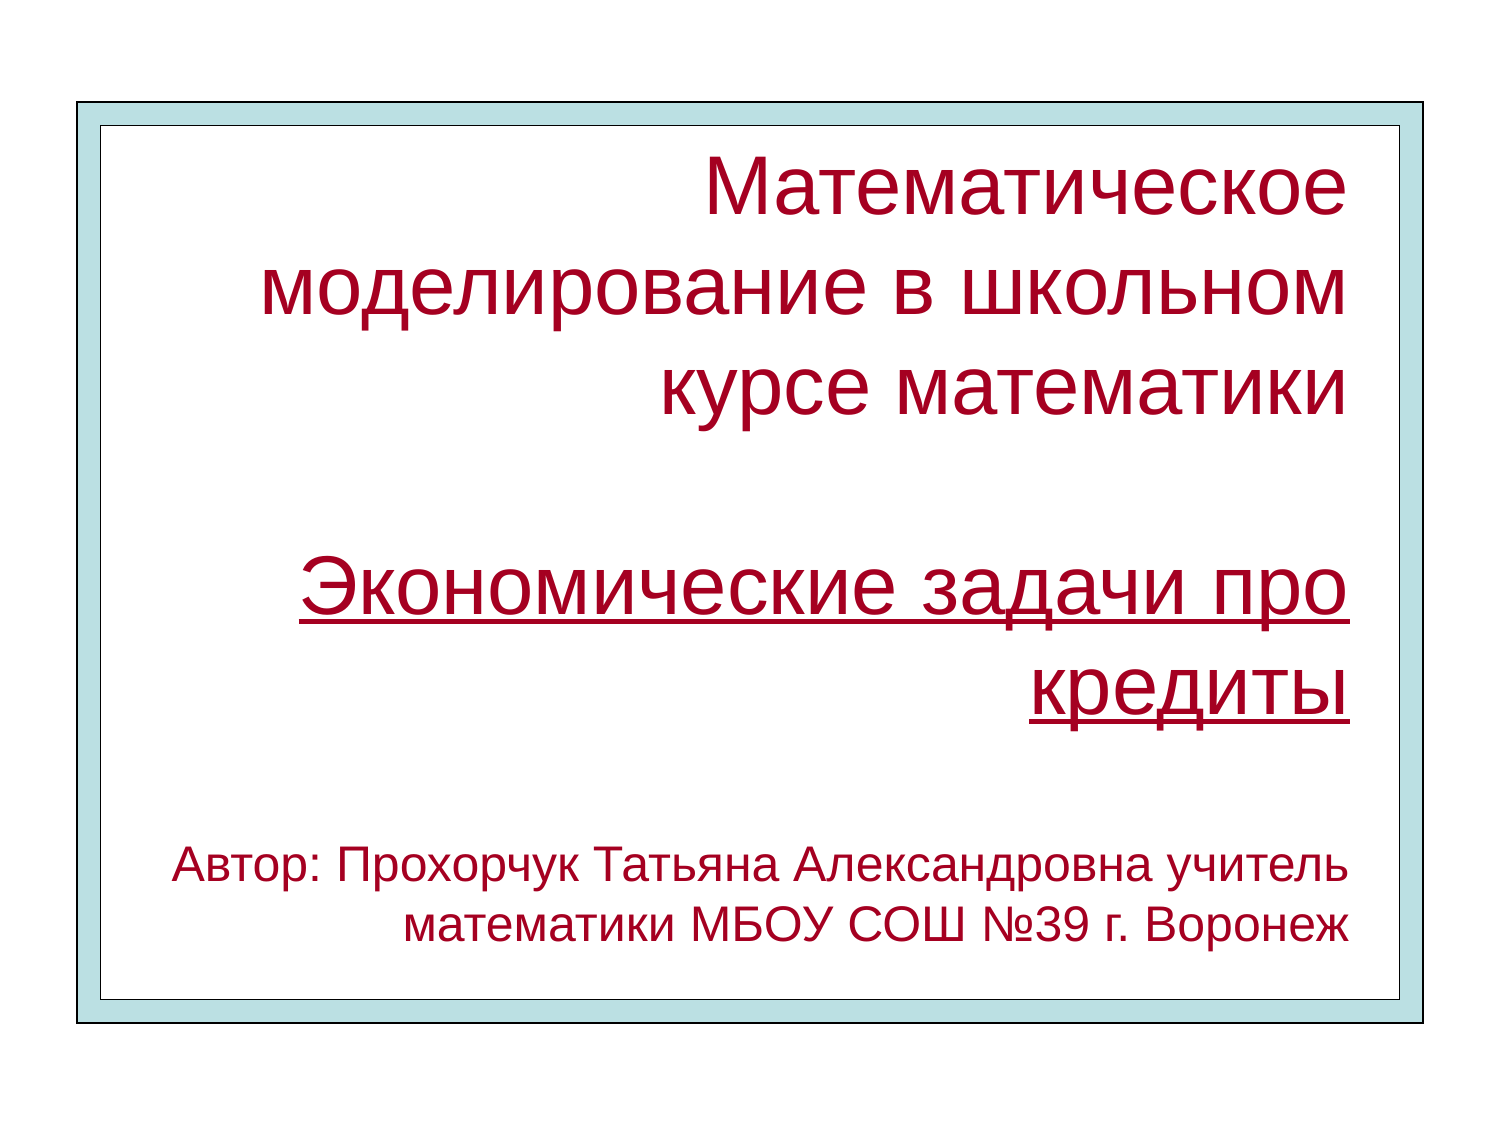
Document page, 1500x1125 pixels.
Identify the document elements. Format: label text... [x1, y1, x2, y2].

text_box [76, 101, 1424, 1024]
title Математическое моделирование в школьном курсе математики Экономические задачи про кредиты Автор: Прохорчук Татьяна Александровна учитель математики МБОУ СОШ №39 г. Воронеж [111, 420, 1365, 663]
text_box [100, 125, 1400, 1000]
